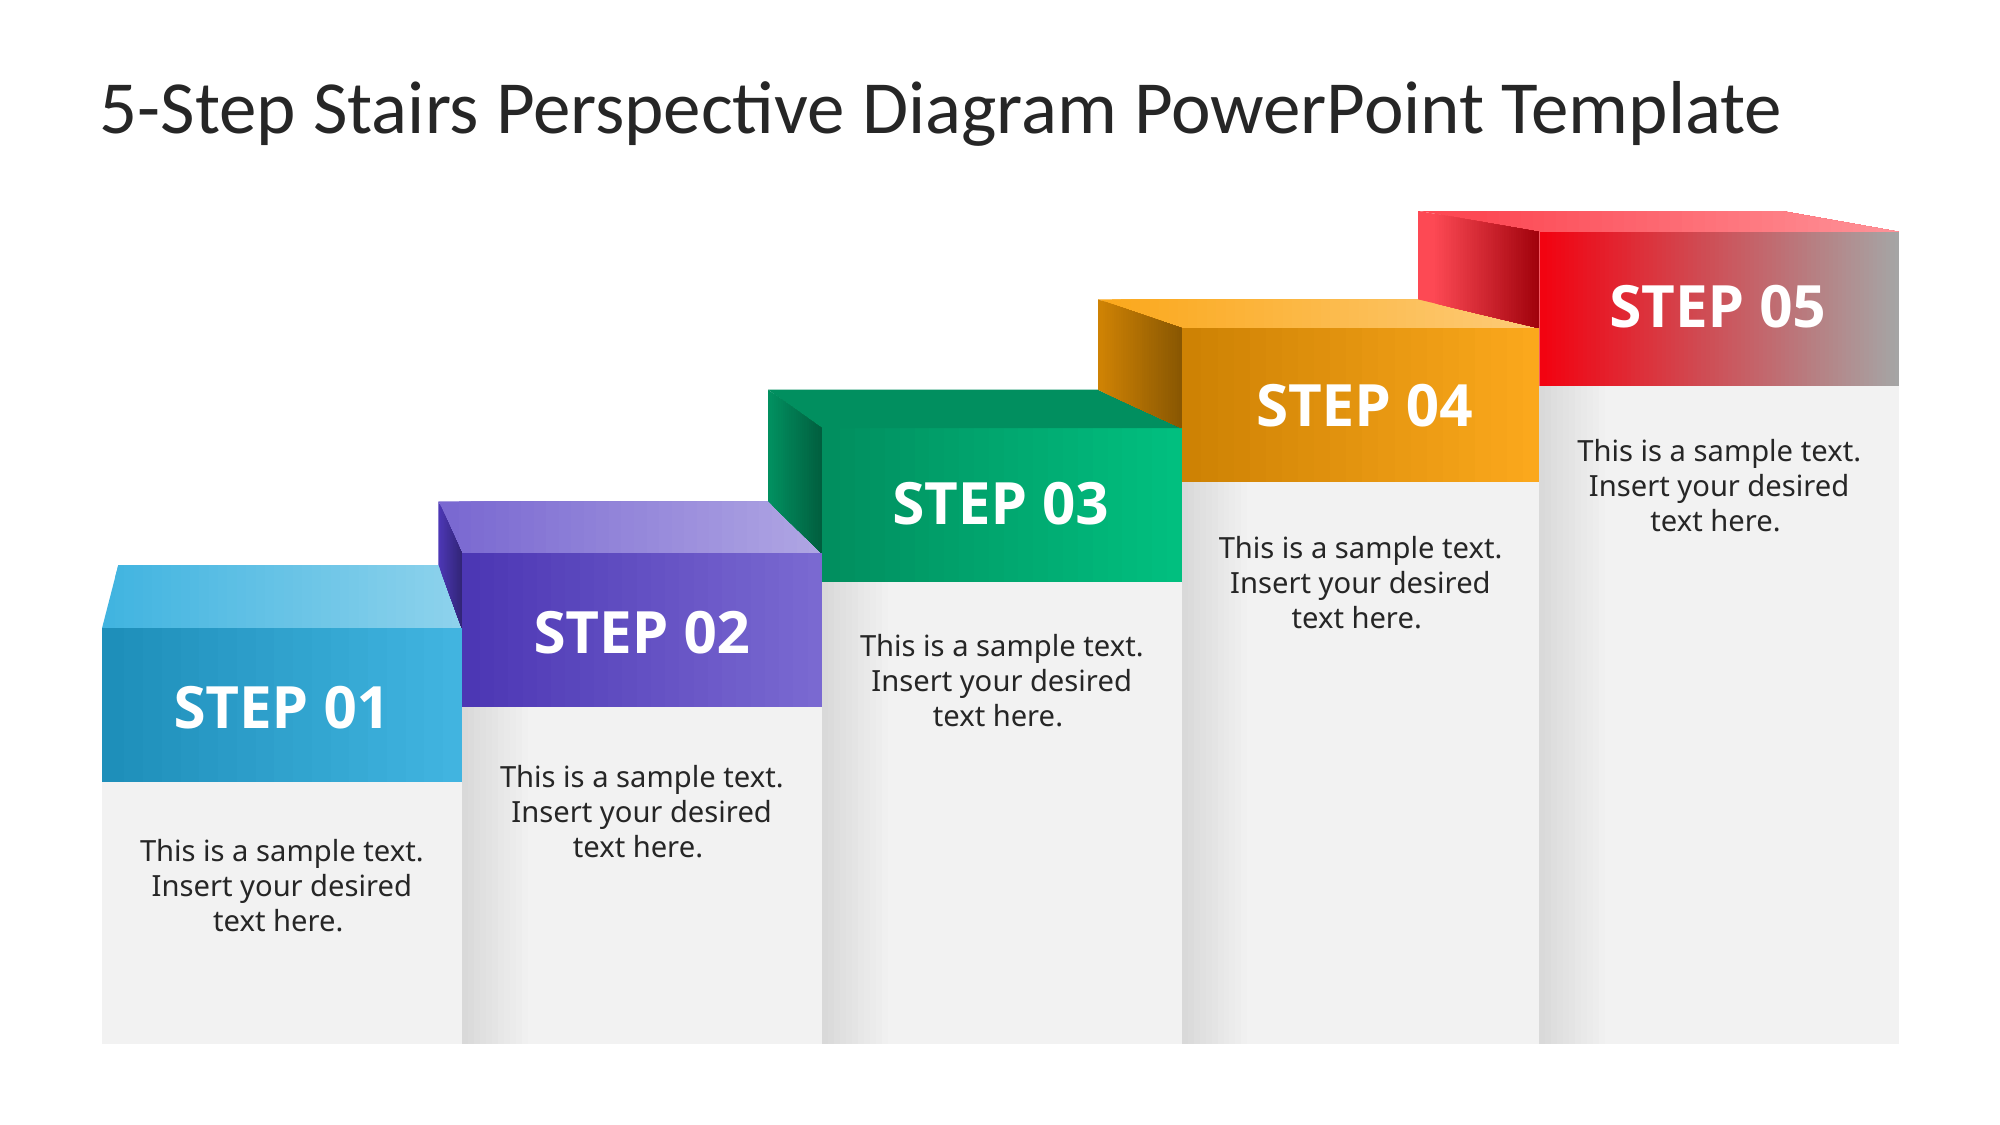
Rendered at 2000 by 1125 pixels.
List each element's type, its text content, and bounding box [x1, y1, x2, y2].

text_box STEP 03 [847, 458, 1154, 544]
text_box [461, 554, 821, 707]
text_box [101, 629, 461, 782]
text_box [768, 389, 822, 554]
text_box This is a sample text. Insert your desired text here. [494, 758, 790, 974]
text_box [101, 782, 461, 1044]
text_box [461, 707, 821, 1044]
text_box [439, 501, 821, 554]
text_box [1181, 329, 1539, 482]
title 5-Step Stairs Perspective Diagram PowerPoint Template [99, 45, 1900, 162]
text_box This is a sample text. Insert your desired text here. [1212, 529, 1509, 1000]
text_box [1097, 299, 1182, 429]
text_box [1181, 482, 1539, 1044]
text_box [1419, 210, 1900, 232]
text_box STEP 01 [129, 662, 435, 748]
text_box [101, 564, 461, 629]
text_box This is a sample text. Insert your desired text here. [853, 627, 1150, 992]
text_box [769, 389, 1181, 429]
text_box [438, 501, 462, 629]
text_box STEP 04 [1211, 360, 1517, 445]
text_box [1100, 299, 1538, 329]
text_box [1539, 232, 1900, 385]
text_box This is a sample text. Insert your desired text here. [134, 832, 430, 994]
text_box [1417, 210, 1540, 329]
text_box STEP 05 [1565, 261, 1871, 347]
text_box [821, 582, 1181, 1044]
text_box This is a sample text. Insert your desired text here. [1571, 432, 1867, 1000]
text_box STEP 02 [489, 587, 795, 673]
text_box [1539, 385, 1900, 1044]
text_box [821, 429, 1181, 582]
